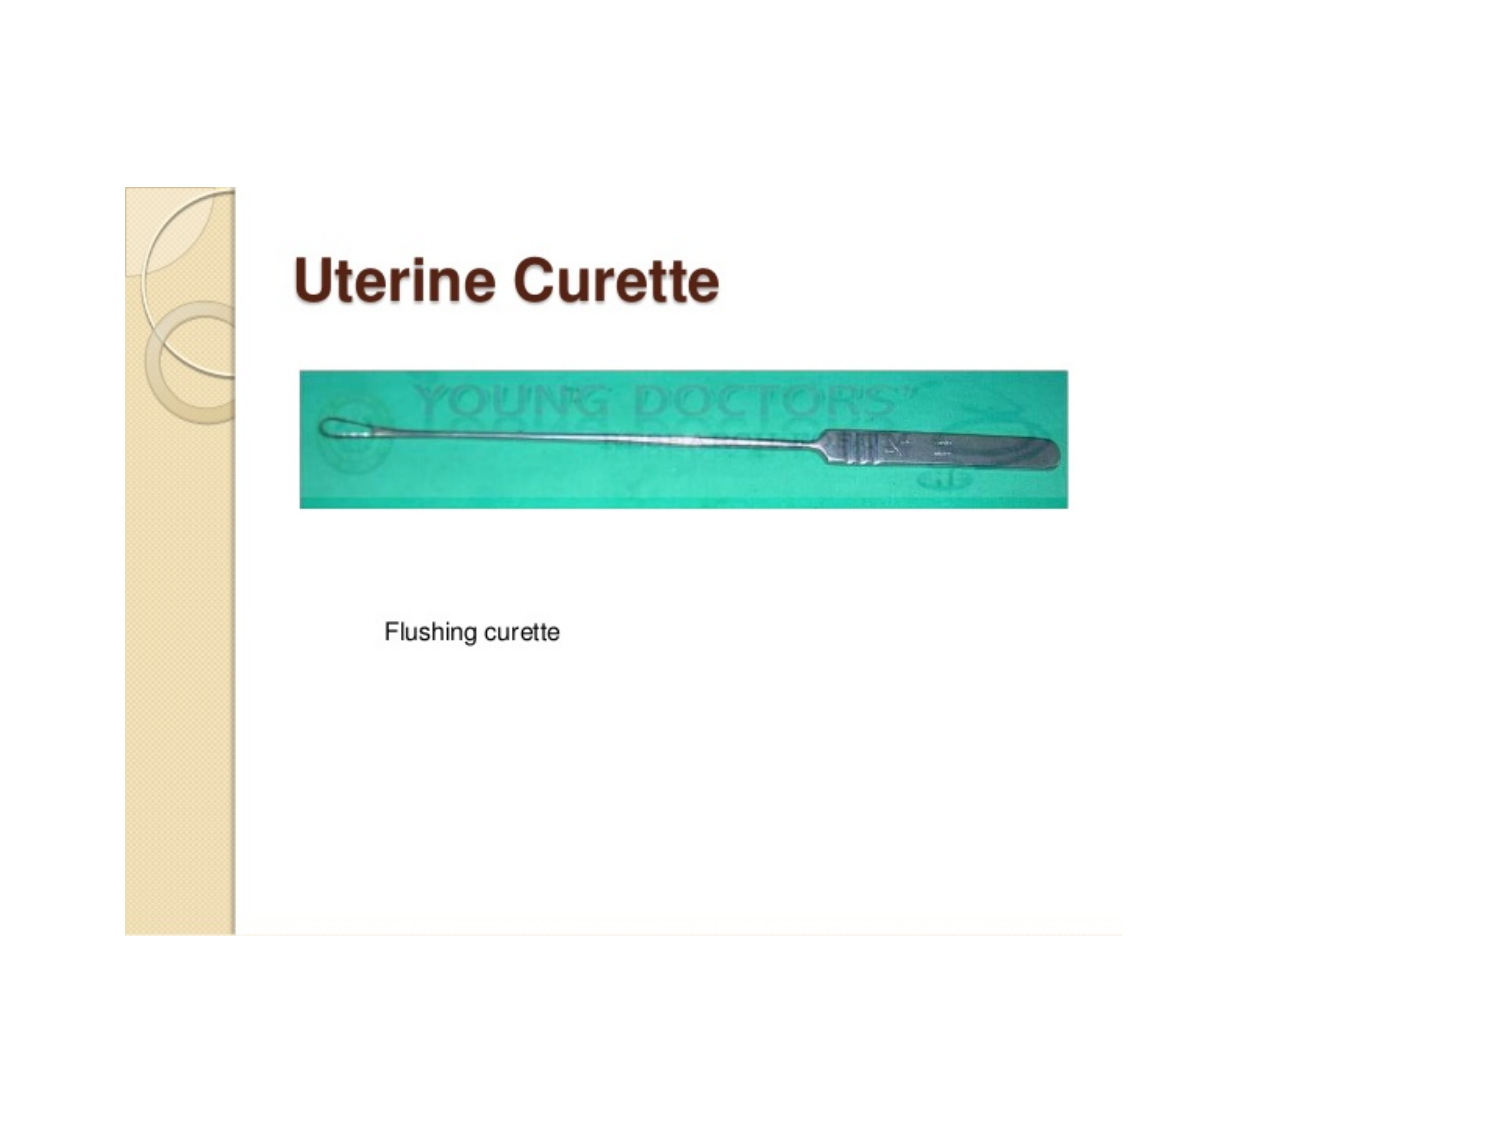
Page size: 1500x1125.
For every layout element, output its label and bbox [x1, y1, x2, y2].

picture [124, 187, 1123, 937]
